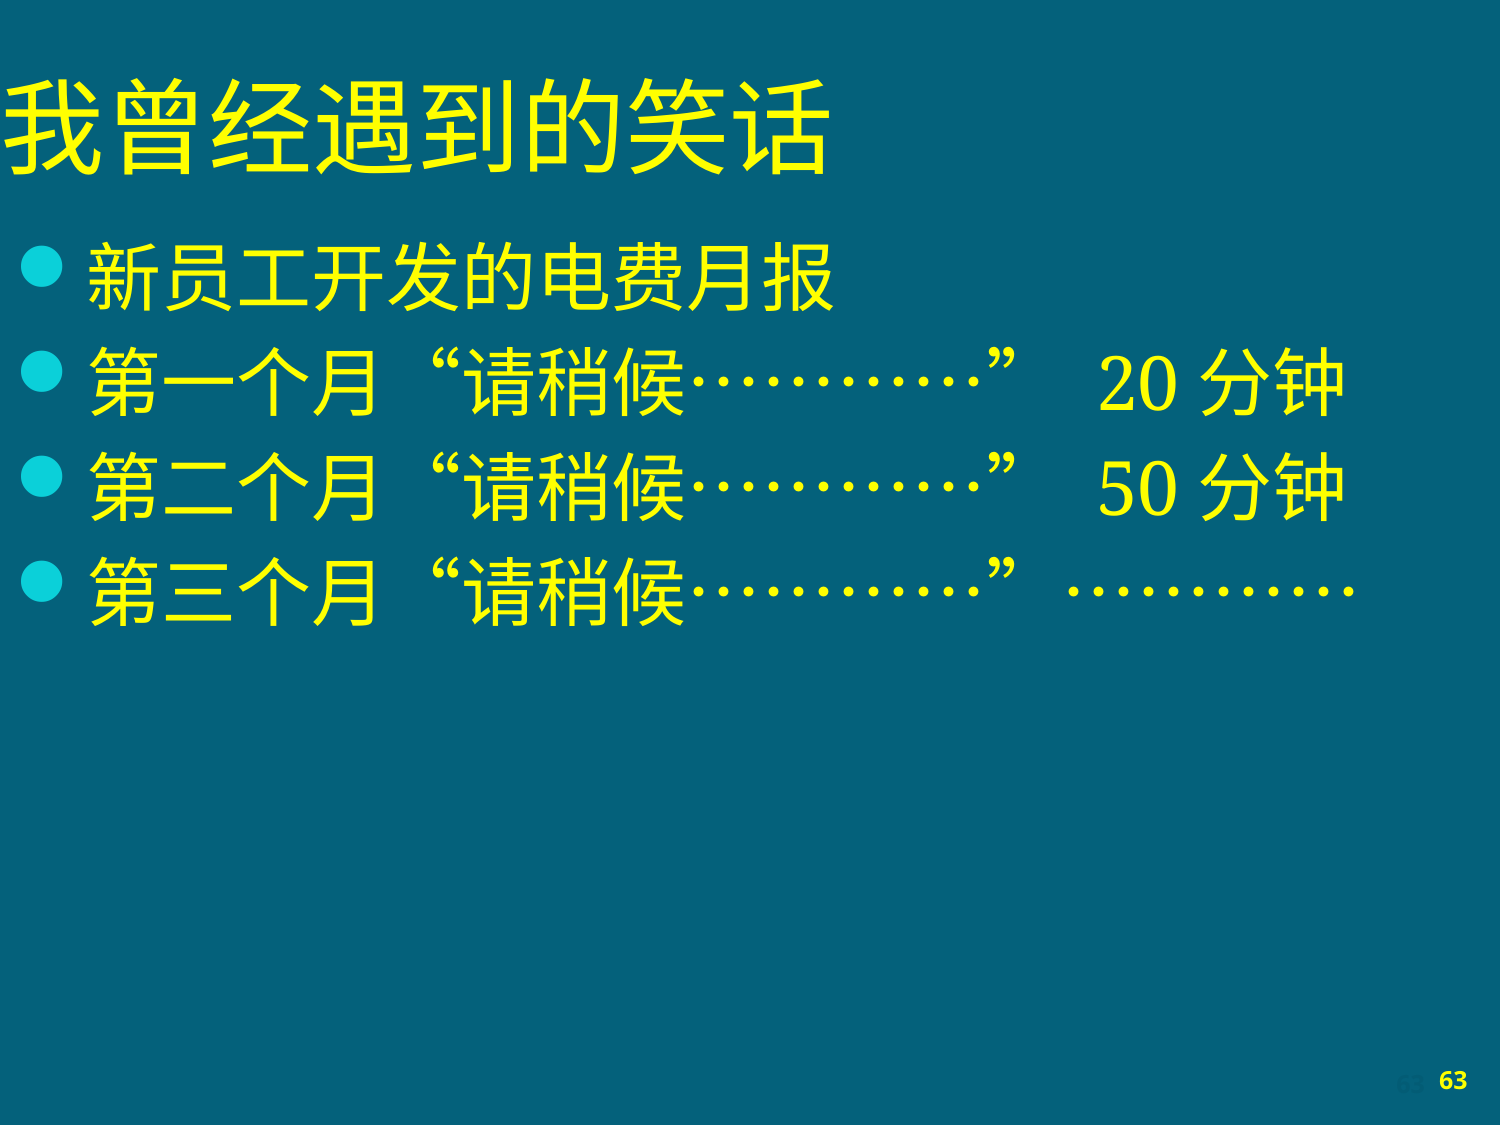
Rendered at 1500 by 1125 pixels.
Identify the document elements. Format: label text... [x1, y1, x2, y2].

title 我曾经遇到的笑话 [0, 0, 1351, 188]
text_box 63 [1155, 1024, 1468, 1100]
list 新员工开发的电费月报 第一个月“请稍候…………” 20分钟 第二个月“请稍候…………” 50分钟 第三个月“请稍候…………”………… [0, 222, 1400, 1007]
